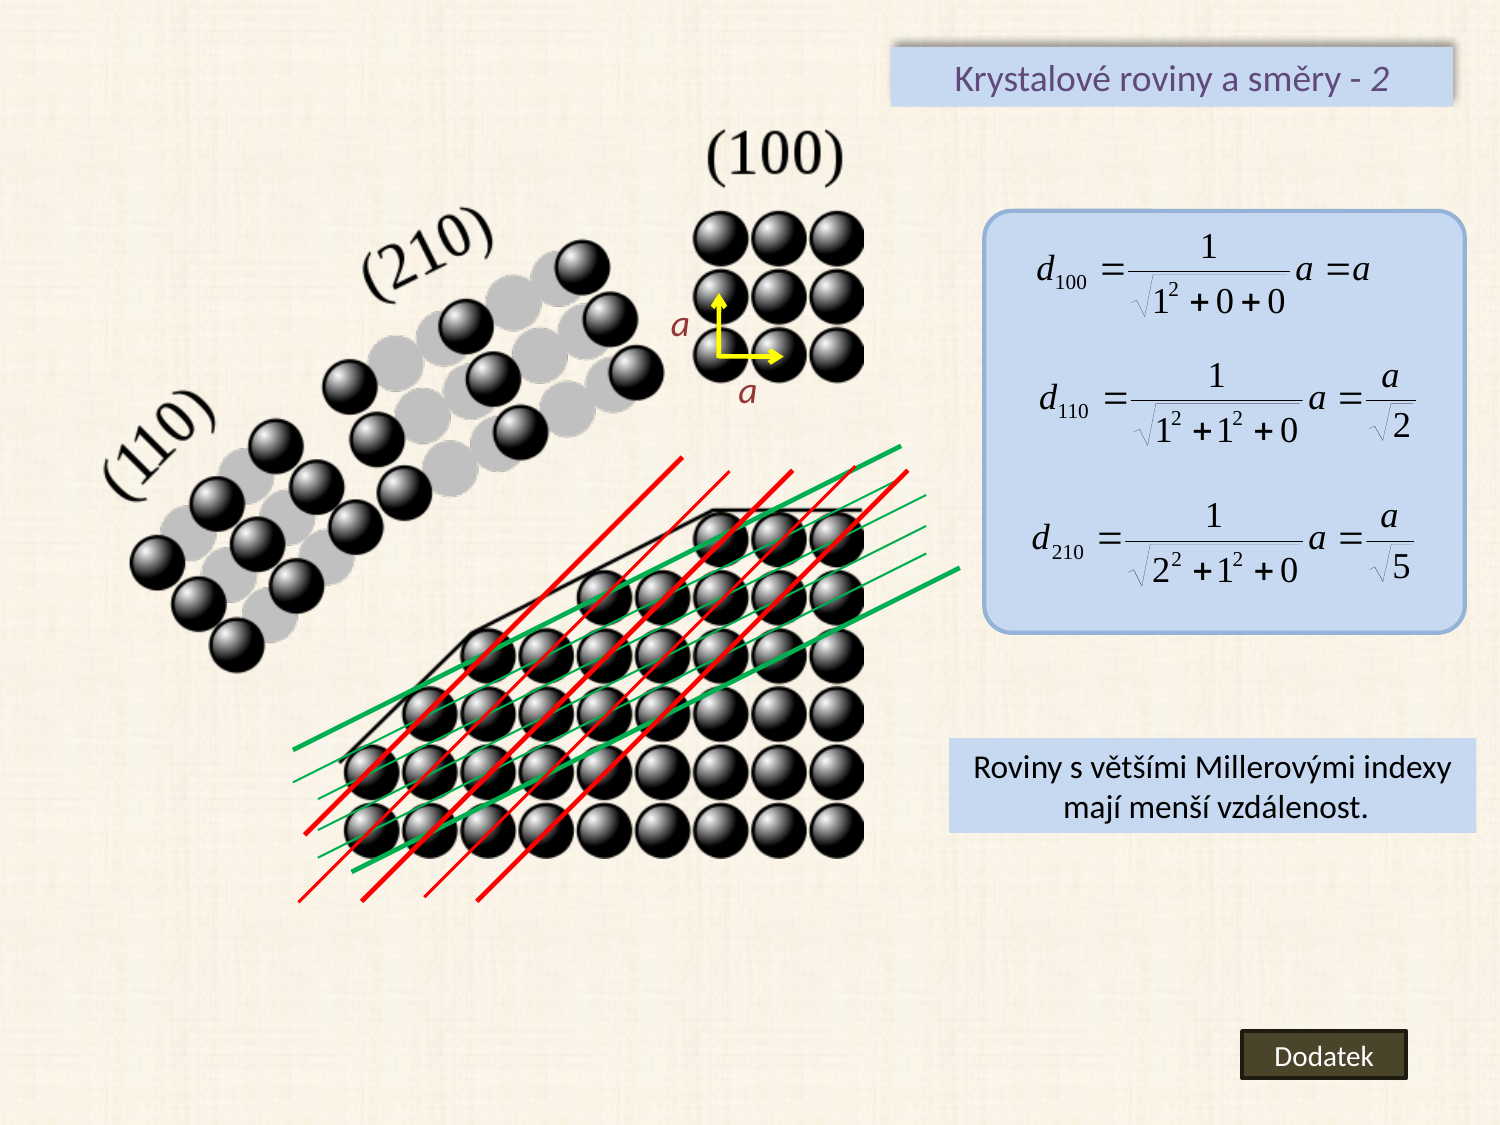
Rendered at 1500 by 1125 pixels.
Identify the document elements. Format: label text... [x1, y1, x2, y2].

text_box Krystalové roviny a směry - 2 [890, 46, 1454, 107]
text_box Dodatek [1240, 1029, 1408, 1080]
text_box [93, 128, 960, 903]
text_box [984, 210, 1466, 633]
text_box Roviny s většími Millerovými indexy mají menší vzdálenost. [965, 738, 1477, 833]
